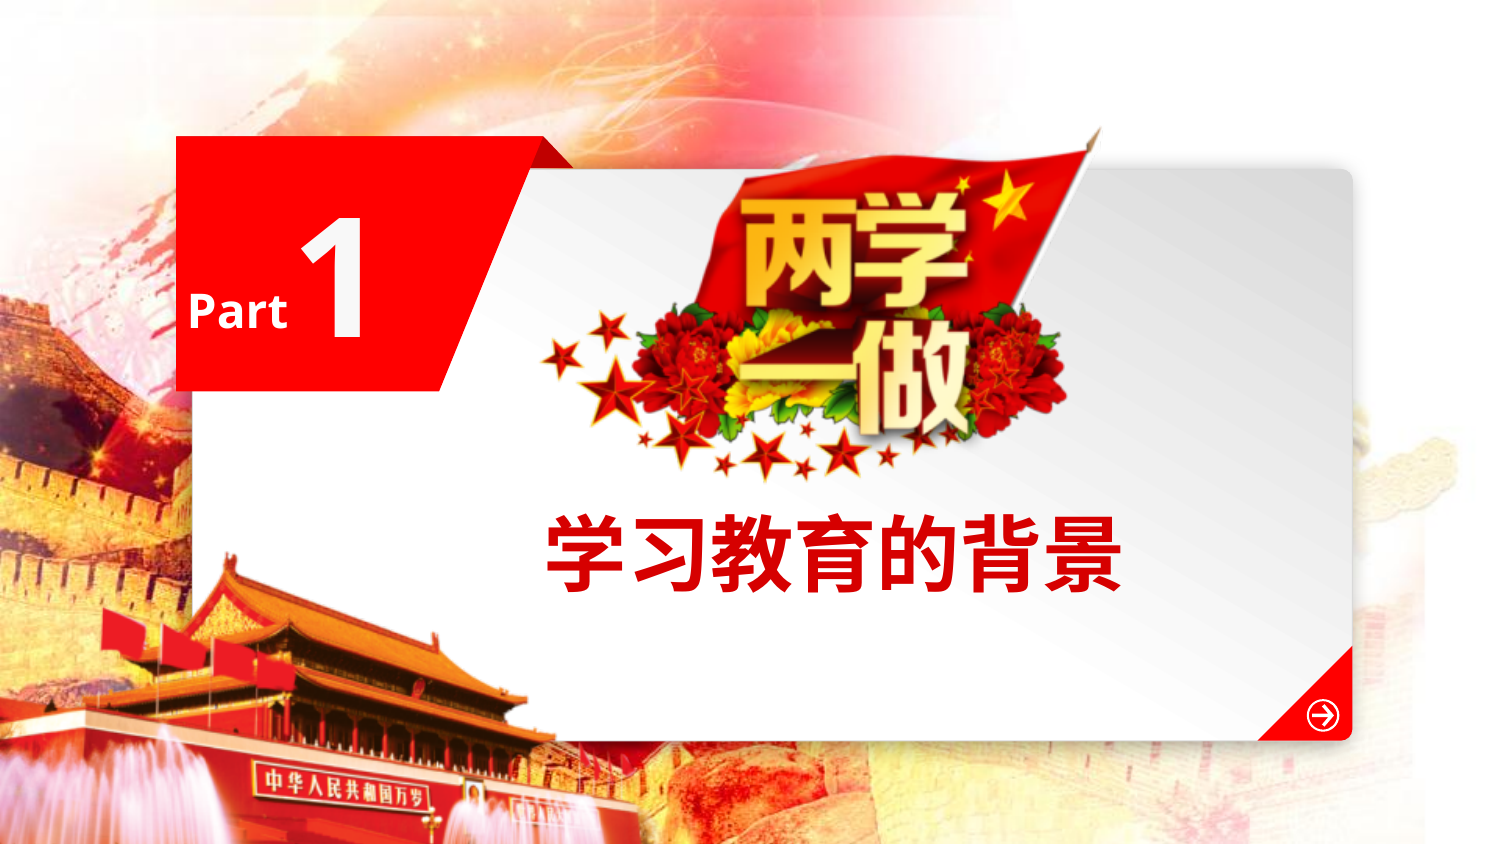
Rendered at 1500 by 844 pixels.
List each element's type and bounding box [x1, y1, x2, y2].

text_box [192, 169, 489, 481]
text_box [671, 169, 1353, 741]
picture [0, 0, 1500, 844]
